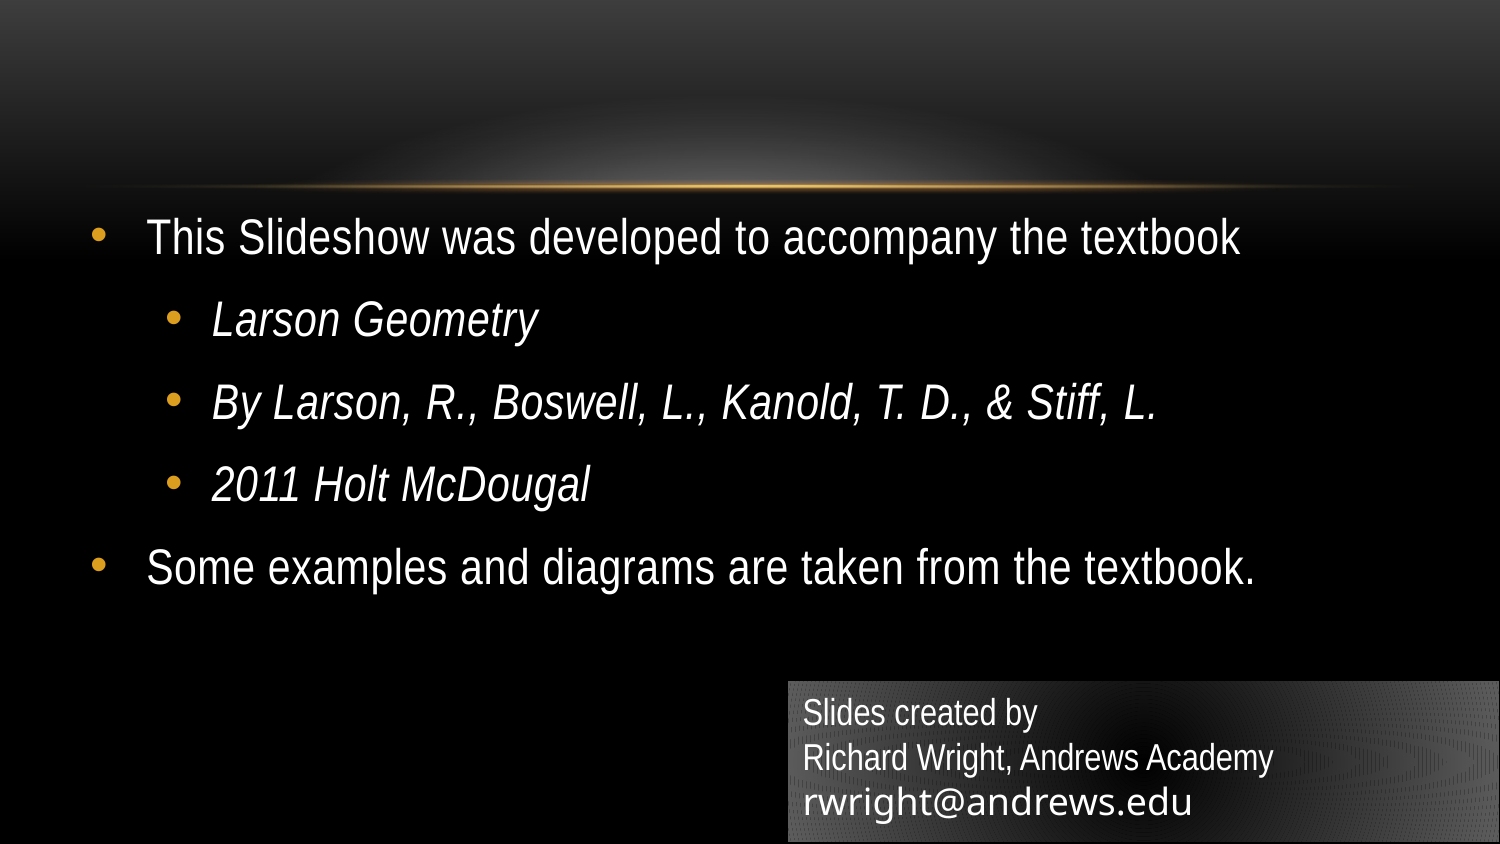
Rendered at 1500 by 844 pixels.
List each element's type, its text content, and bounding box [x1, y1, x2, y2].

text_box Slides created by Richard Wright, Andrews Academy rwright@andrews.edu [787, 680, 1500, 844]
list This Slideshow was developed to accompany the textbook Larson Geometry By Larson, R., Boswell, L., Kanold, T. D., & Stiff, L. 2011 Holt McDougal Some examples and diagrams are taken from the textbook. [75, 196, 1425, 754]
picture [0, 0, 1497, 300]
